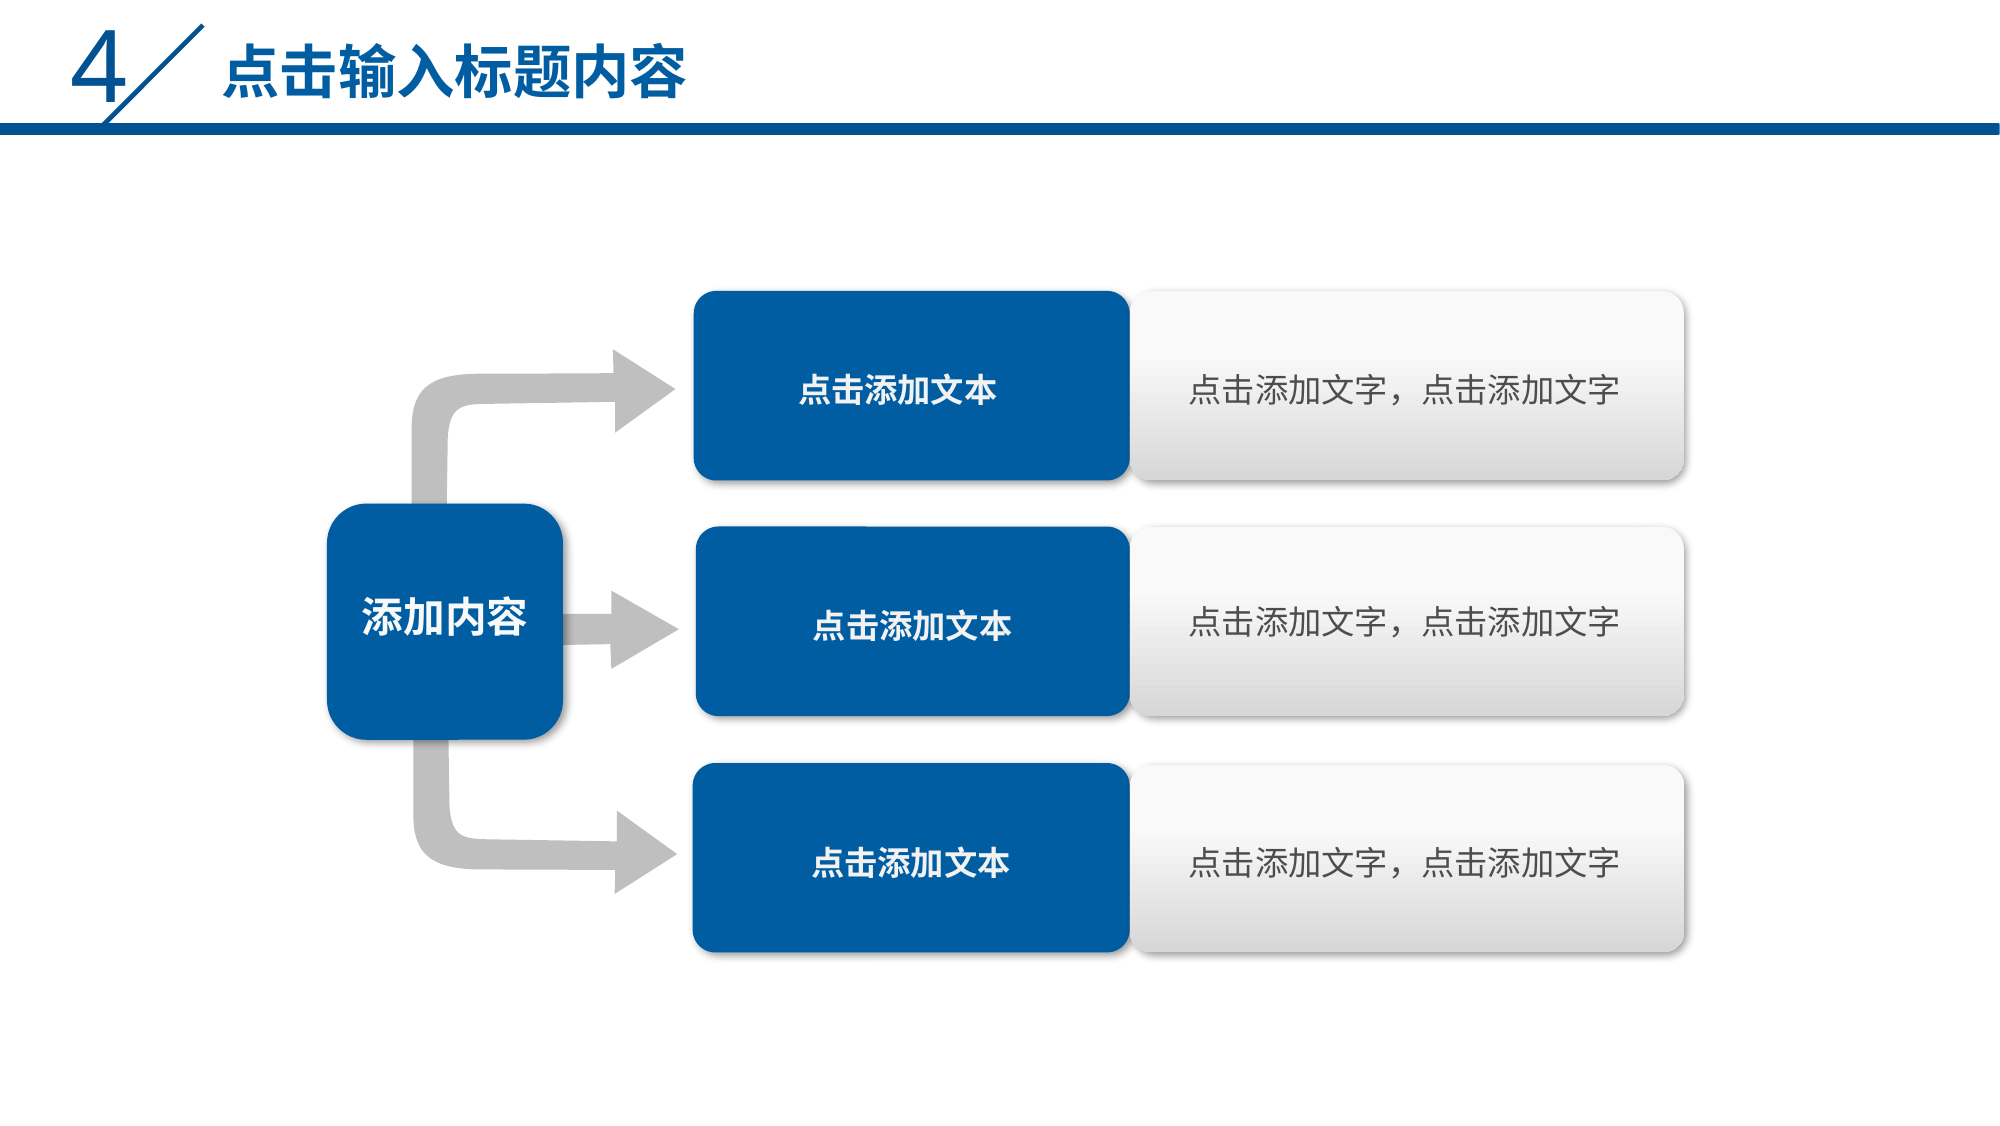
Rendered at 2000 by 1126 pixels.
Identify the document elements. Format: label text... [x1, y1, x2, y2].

text_box 点击输入标题内容 [185, 27, 725, 113]
text_box 点击添加文字，点击添加文字 [1129, 526, 1684, 717]
text_box [573, 590, 679, 669]
text_box [413, 750, 678, 894]
text_box 点击添加文本 [693, 290, 1129, 481]
text_box 点击添加文本 [692, 763, 1129, 953]
text_box 点击添加文字，点击添加文字 [1129, 290, 1684, 481]
text_box 点击添加文本 [695, 526, 1129, 717]
text_box 添加内容 [326, 503, 564, 740]
text_box 点击添加文字，点击添加文字 [1129, 764, 1685, 953]
text_box [411, 349, 676, 501]
